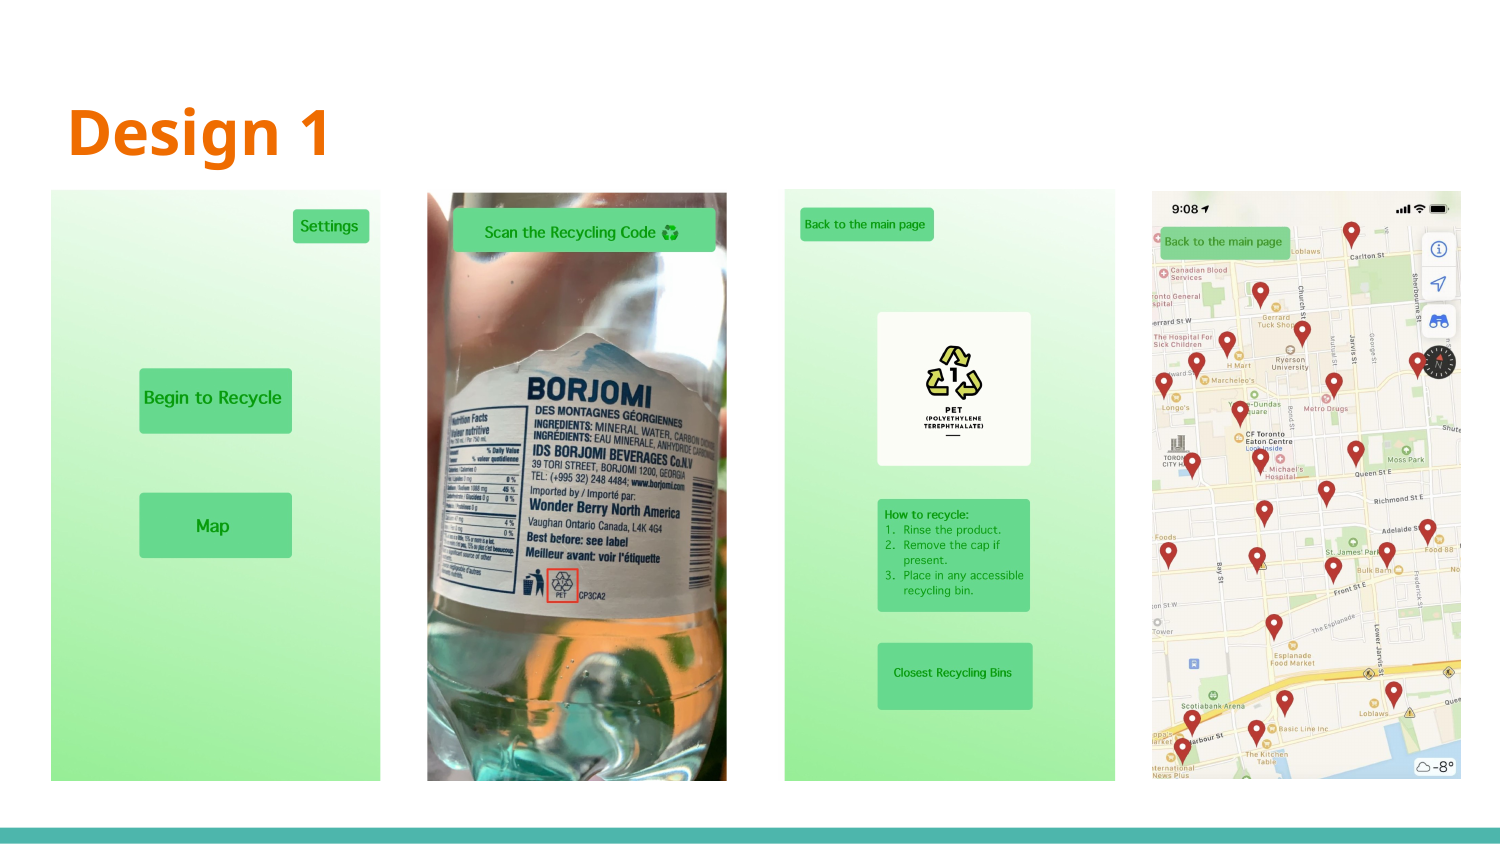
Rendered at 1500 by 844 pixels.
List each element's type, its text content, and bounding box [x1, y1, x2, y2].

title Design 1 [51, 72, 1449, 189]
picture [1152, 191, 1461, 779]
picture [778, 188, 1116, 782]
picture [50, 188, 381, 782]
picture [426, 188, 727, 782]
